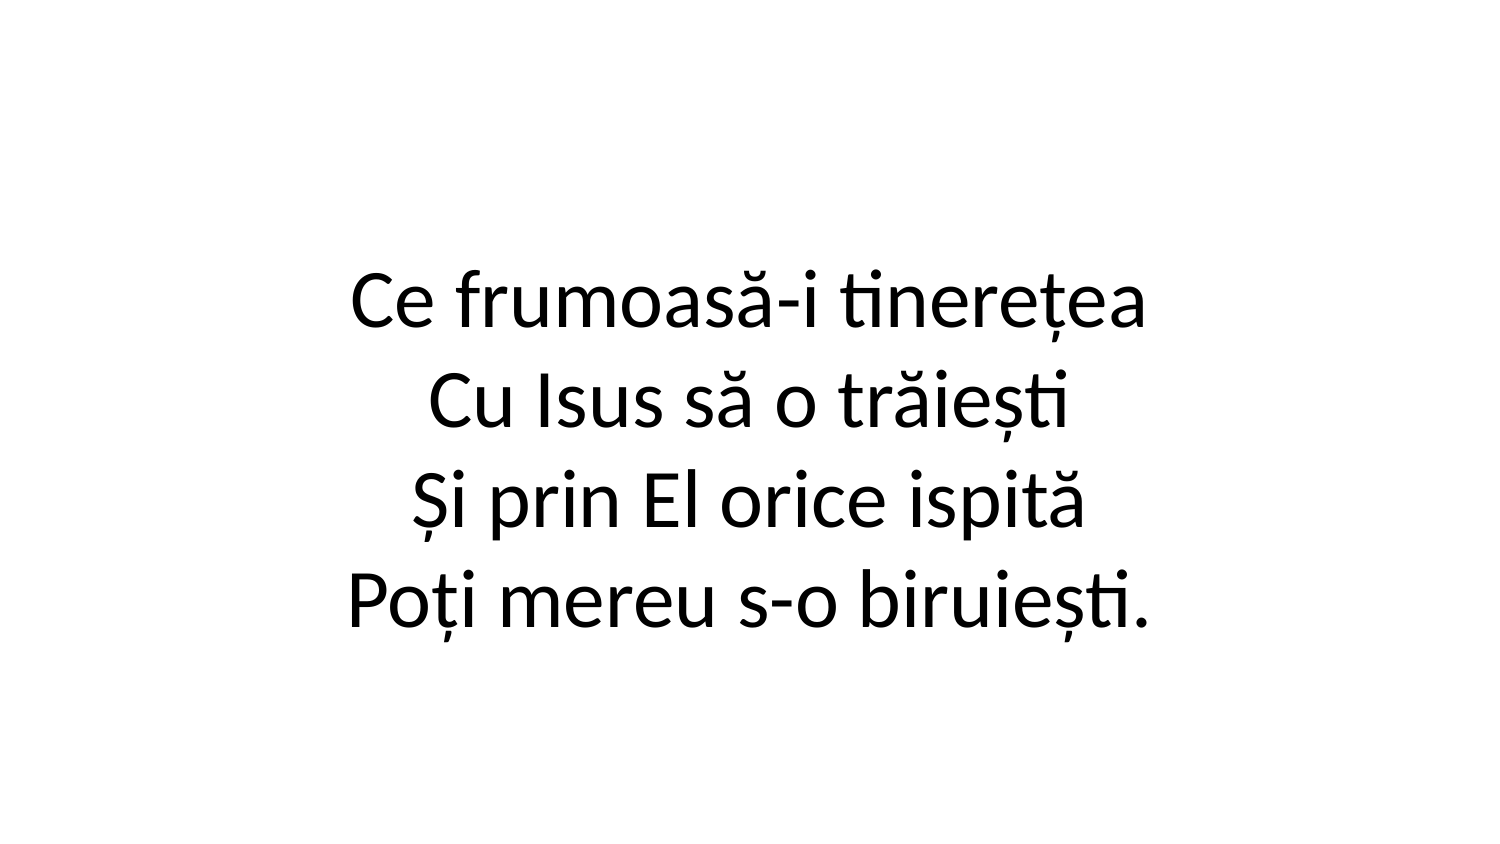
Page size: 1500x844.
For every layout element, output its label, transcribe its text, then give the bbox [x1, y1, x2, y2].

text_box Ce frumoasă-i tinerețea Cu Isus să o trăiești Și prin El orice ispită Poți mereu s-o biruiești. [331, 192, 1169, 652]
